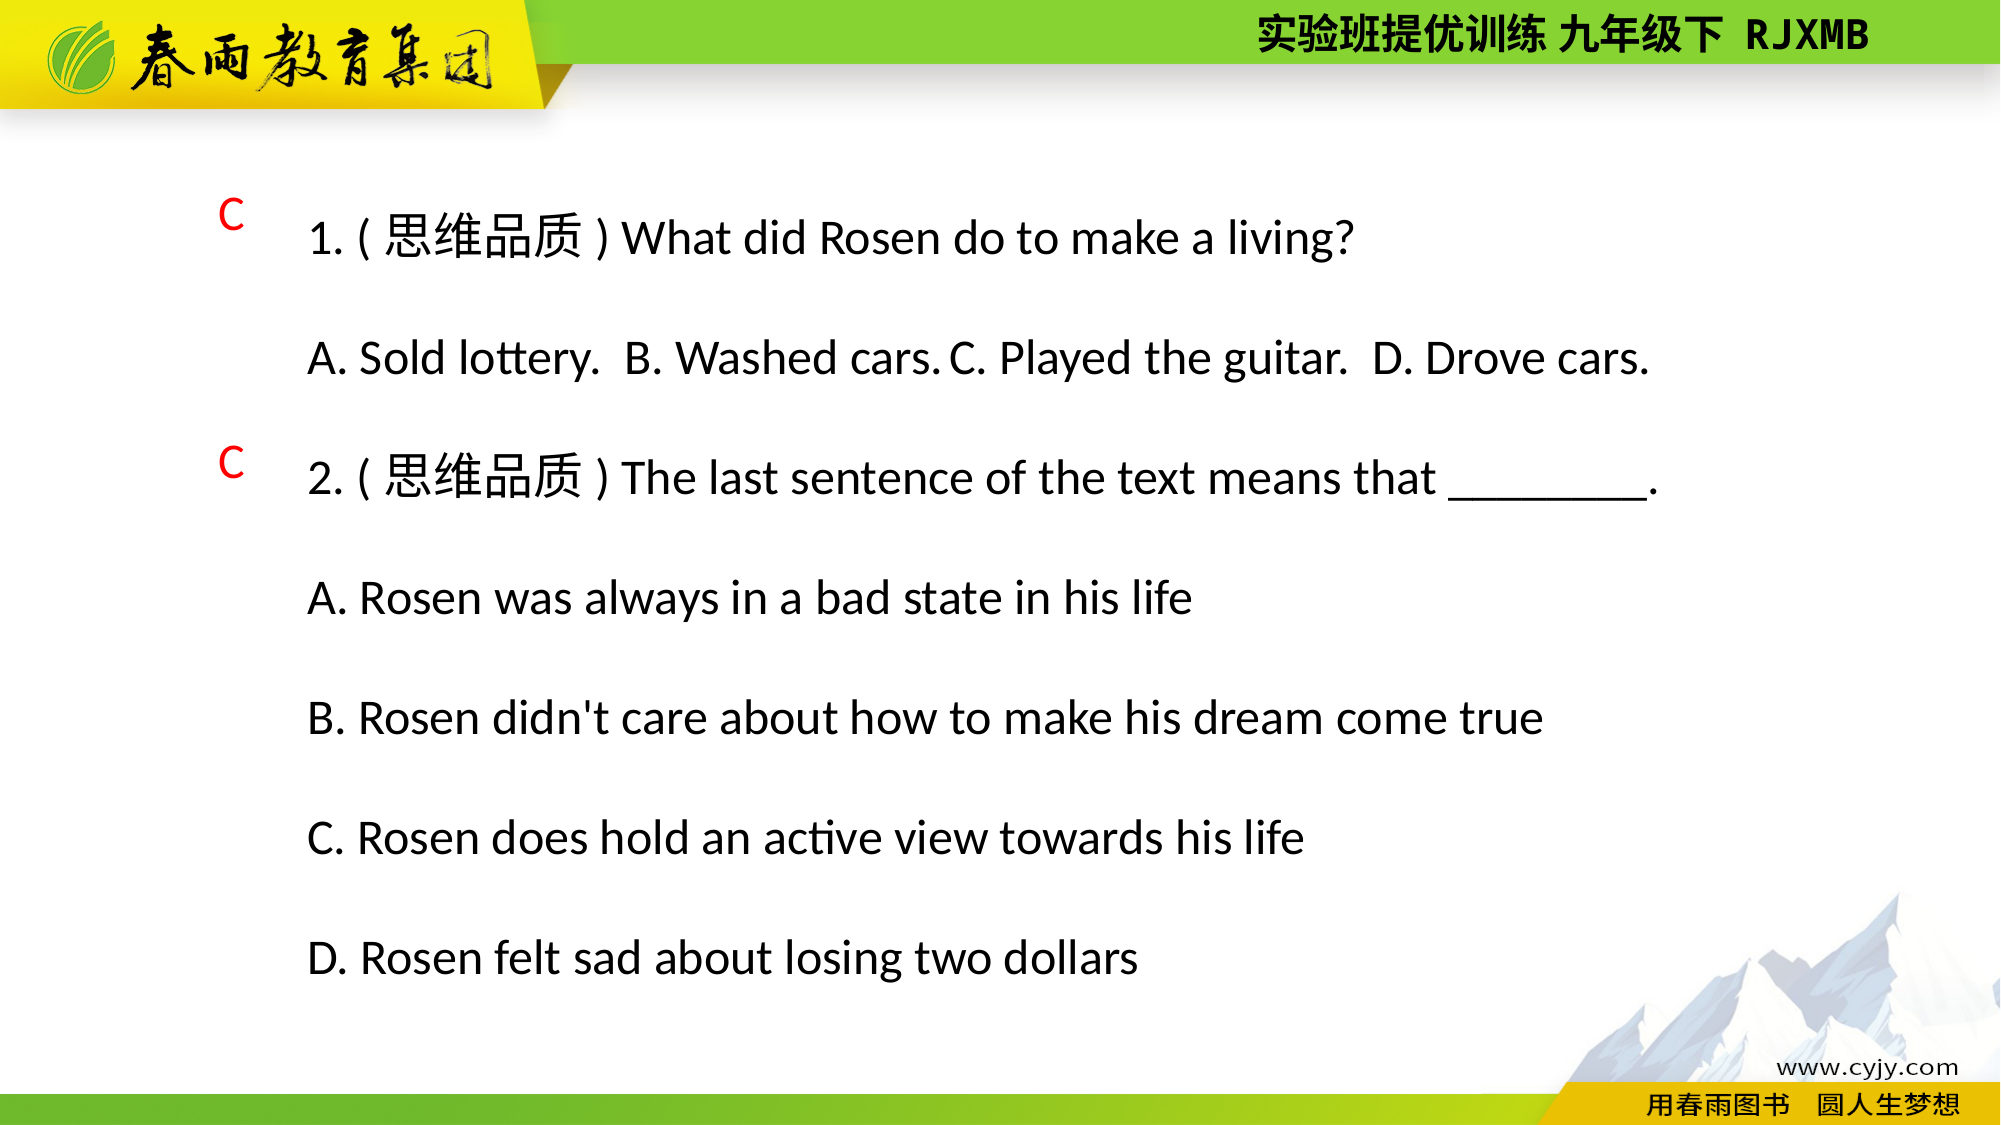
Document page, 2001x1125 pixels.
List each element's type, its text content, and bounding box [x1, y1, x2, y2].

text_box C [192, 173, 261, 249]
text_box C [203, 421, 261, 497]
text_box 1. (思维品质) What did Rosen do to make a living? A. Sold lottery. B. Washed cars. C. Played the guitar. D. Drove cars. 2. (思维品质) The last sentence of the text means that ________. A. Rosen was always in a bad state in his life B. Rosen didn't care about how to make his dream come true C. Rosen does hold an active view towards his life D. Rosen felt sad about losing two dollars [192, 136, 1818, 992]
picture [0, 0, 2001, 1125]
